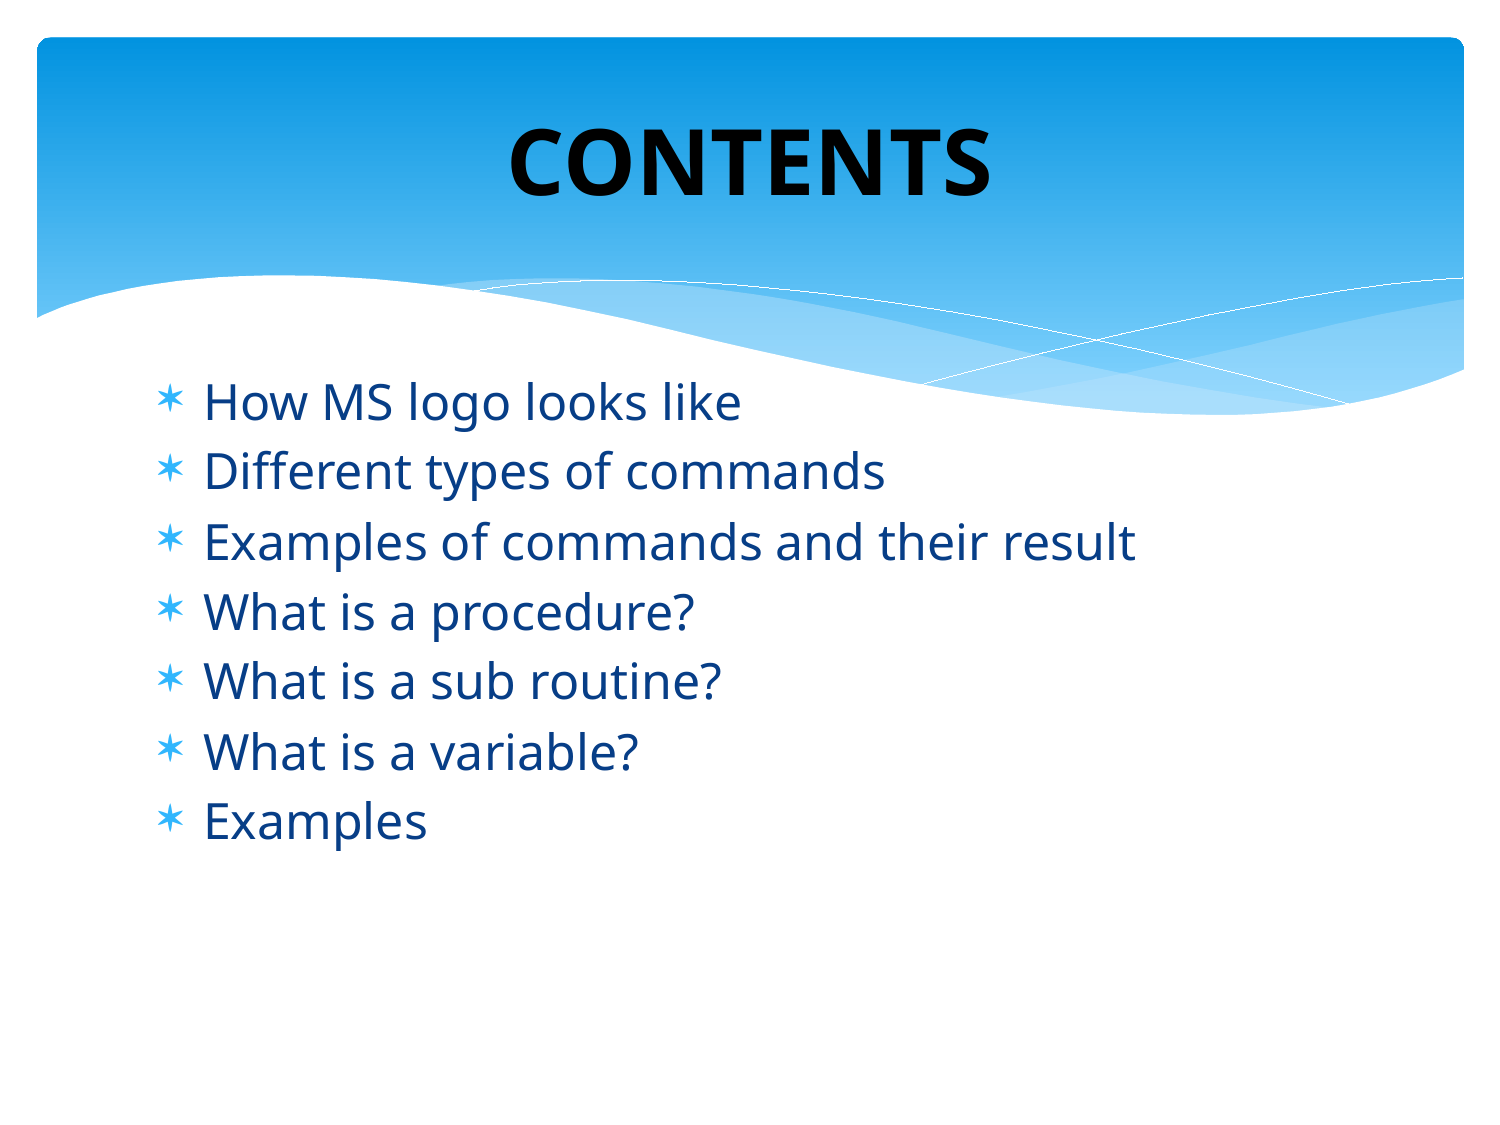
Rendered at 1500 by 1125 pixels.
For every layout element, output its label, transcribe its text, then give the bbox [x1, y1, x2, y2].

list How MS logo looks like Different types of commands Examples of commands and their result What is a procedure? What is a sub routine? What is a variable? Examples [143, 362, 1359, 1005]
title CONTENTS [75, 55, 1425, 261]
